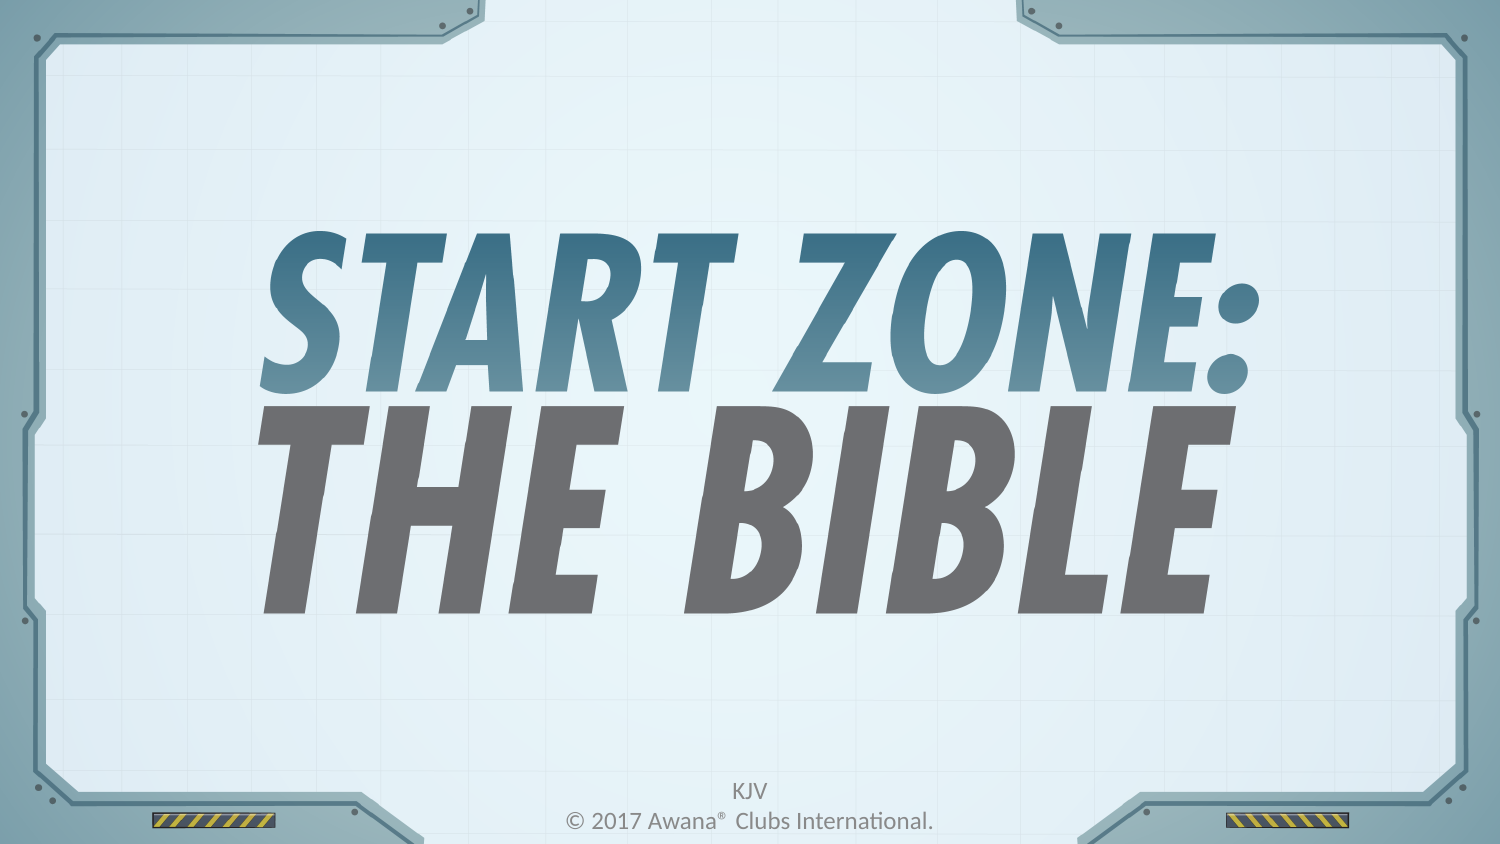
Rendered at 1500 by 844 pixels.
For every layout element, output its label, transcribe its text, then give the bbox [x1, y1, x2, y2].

footer KJV © 2017 Awana® Clubs International. [512, 782, 988, 828]
picture [0, 0, 1500, 844]
